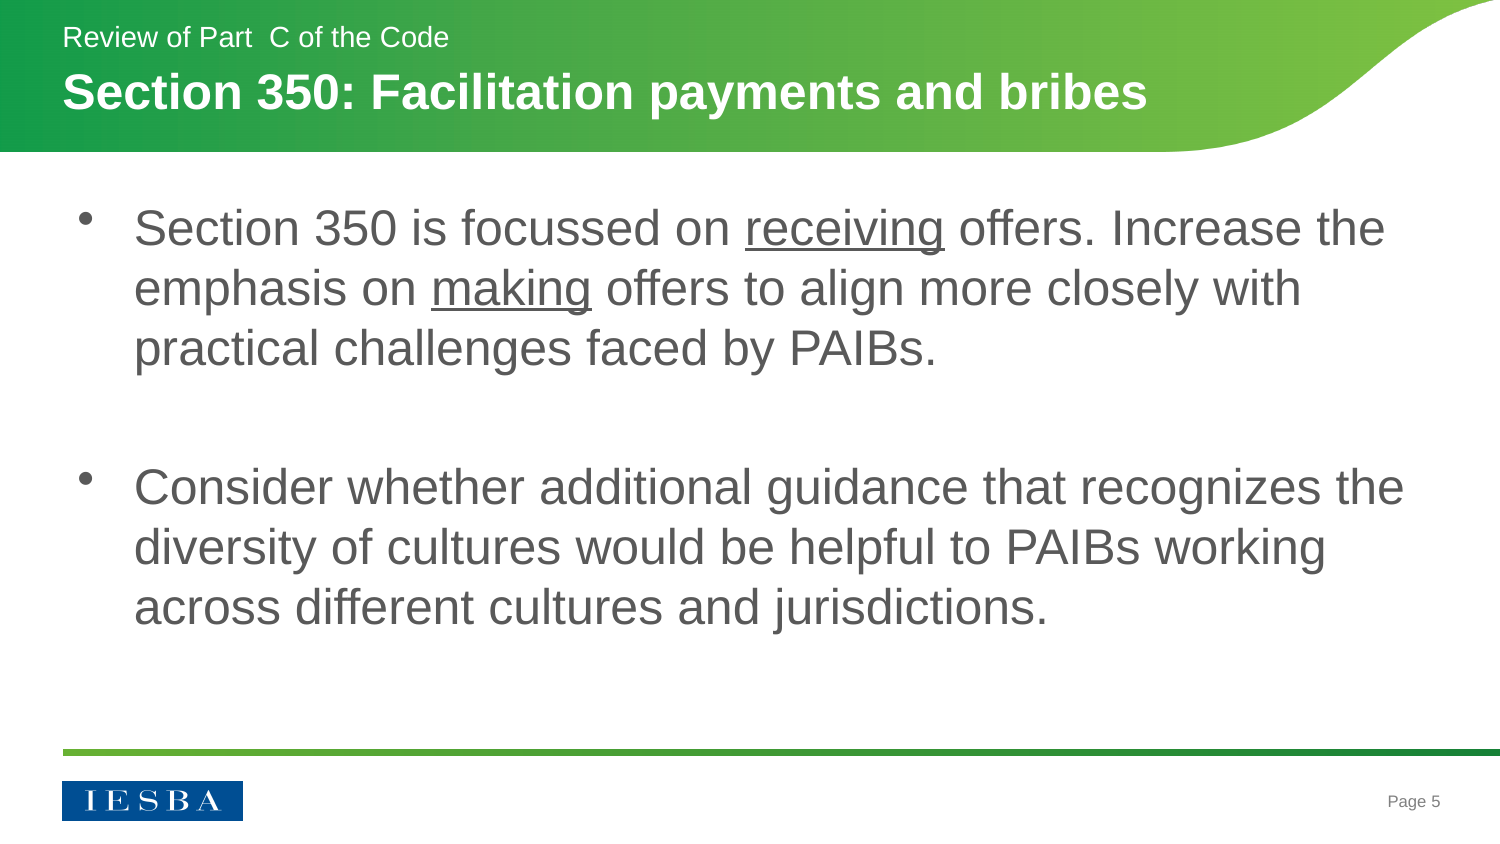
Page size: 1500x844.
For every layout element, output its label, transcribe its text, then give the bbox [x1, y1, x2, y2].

subtitle Review of Part C of the Code [62, 18, 500, 47]
title Section 350: Facilitation payments and bribes [62, 56, 1300, 122]
picture [62, 781, 243, 821]
picture [0, 0, 1497, 152]
list Section 350 is focussed on receiving offers. Increase the emphasis on making offers to align more closely with practical challenges faced by PAIBs. Consider whether additional guidance that recognizes the diversity of cultures would be helpful to PAIBs working across different cultures and jurisdictions. [62, 187, 1450, 694]
